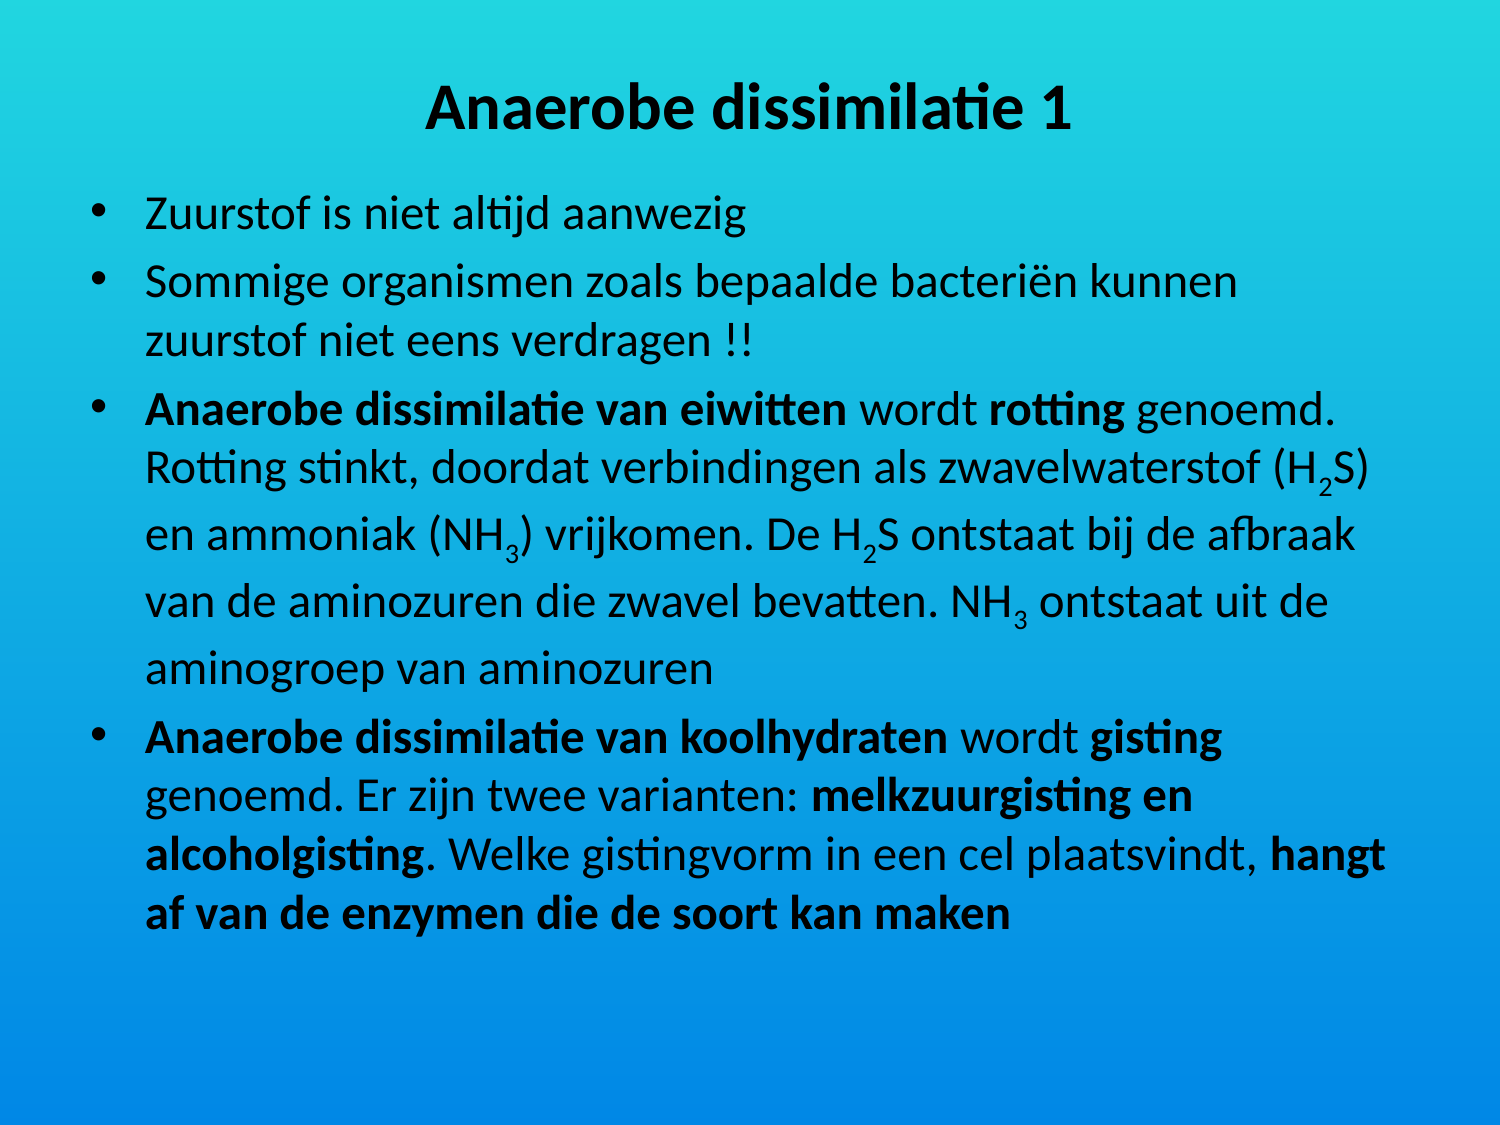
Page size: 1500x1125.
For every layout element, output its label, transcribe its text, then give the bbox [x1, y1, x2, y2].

list Zuurstof is niet altijd aanwezig Sommige organismen zoals bepaalde bacteriën kunnen zuurstof niet eens verdragen !! Anaerobe dissimilatie van eiwitten wordt rotting genoemd. Rotting stinkt, doordat verbindingen als zwavelwaterstof (H2S) en ammoniak (NH3) vrijkomen. De H2S ontstaat bij de afbraak van de aminozuren die zwavel bevatten. NH3 ontstaat uit de aminogroep van aminozuren Anaerobe dissimilatie van koolhydraten wordt gisting genoemd. Er zijn twee varianten: melkzuurgisting en alcoholgisting. Welke gistingvorm in een cel plaatsvindt, hangt af van de enzymen die de soort kan maken [75, 172, 1425, 1071]
title Anaerobe dissimilatie 1 [75, 45, 1425, 161]
